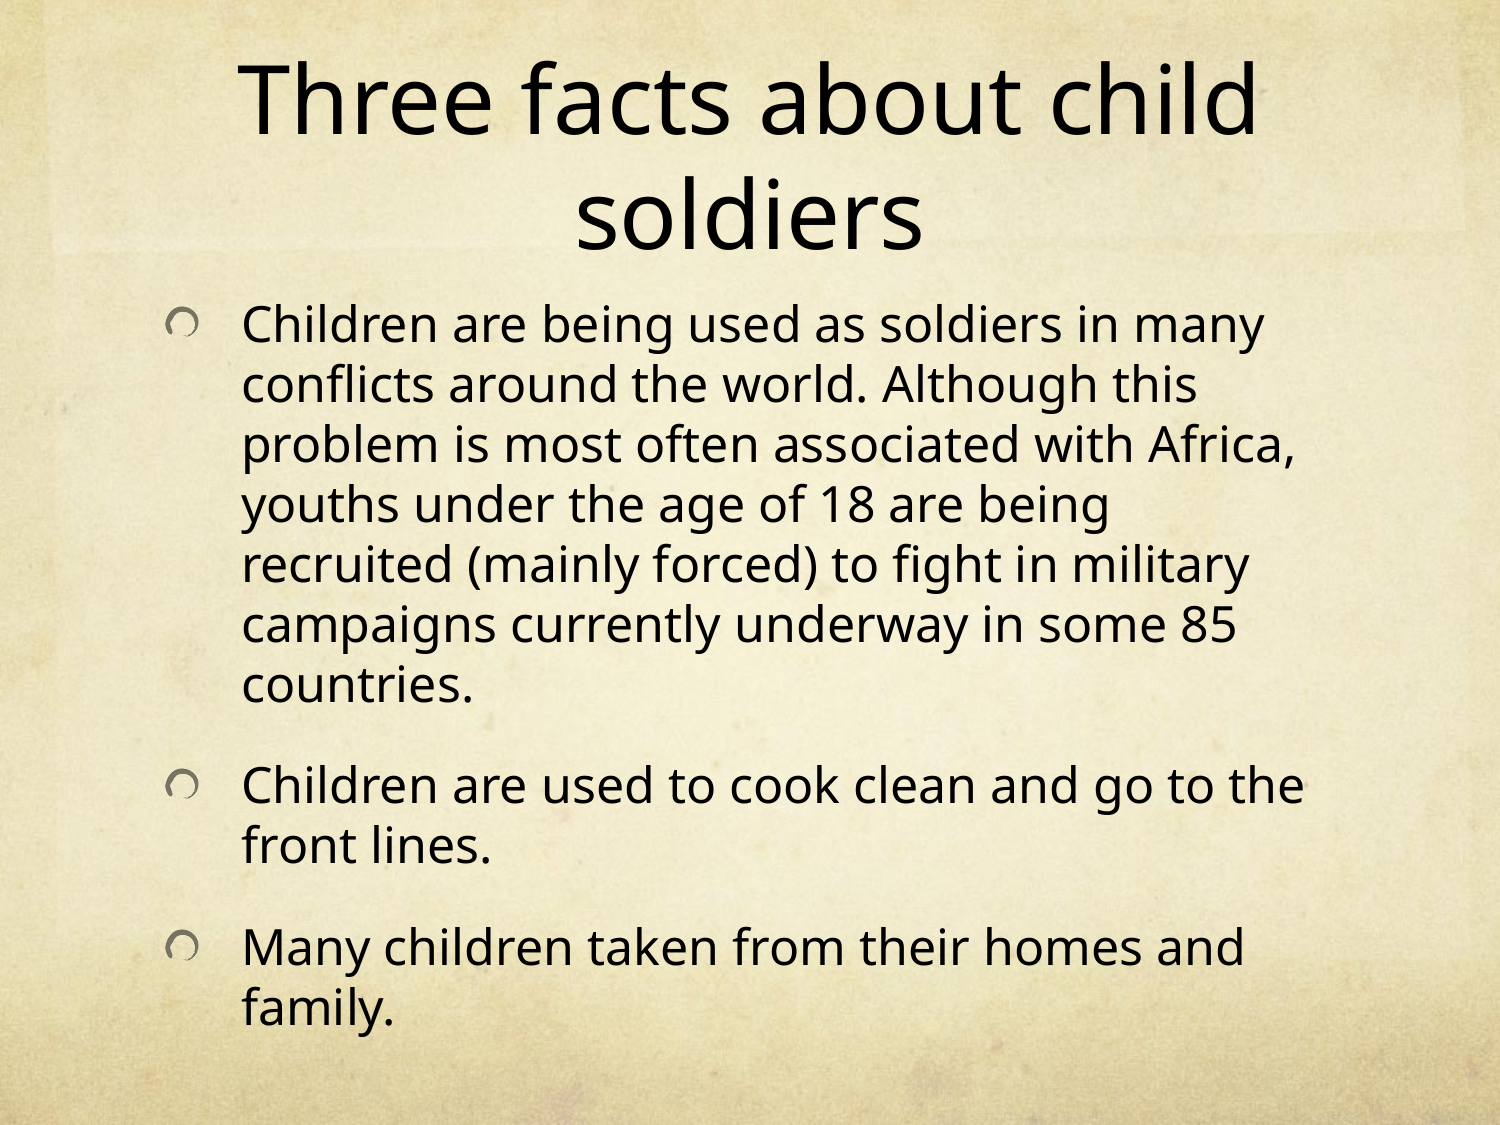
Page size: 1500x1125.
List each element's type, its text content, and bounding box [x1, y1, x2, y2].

title Three facts about child soldiers [150, 82, 1350, 225]
list Children are being used as soldiers in many conflicts around the world. Although this problem is most often associated with Africa, youths under the age of 18 are being recruited (mainly forced) to fight in military campaigns currently underway in some 85 countries. Children are used to cook clean and go to the front lines. Many children taken from their homes and family. [150, 284, 1350, 950]
picture [0, 0, 1500, 1125]
